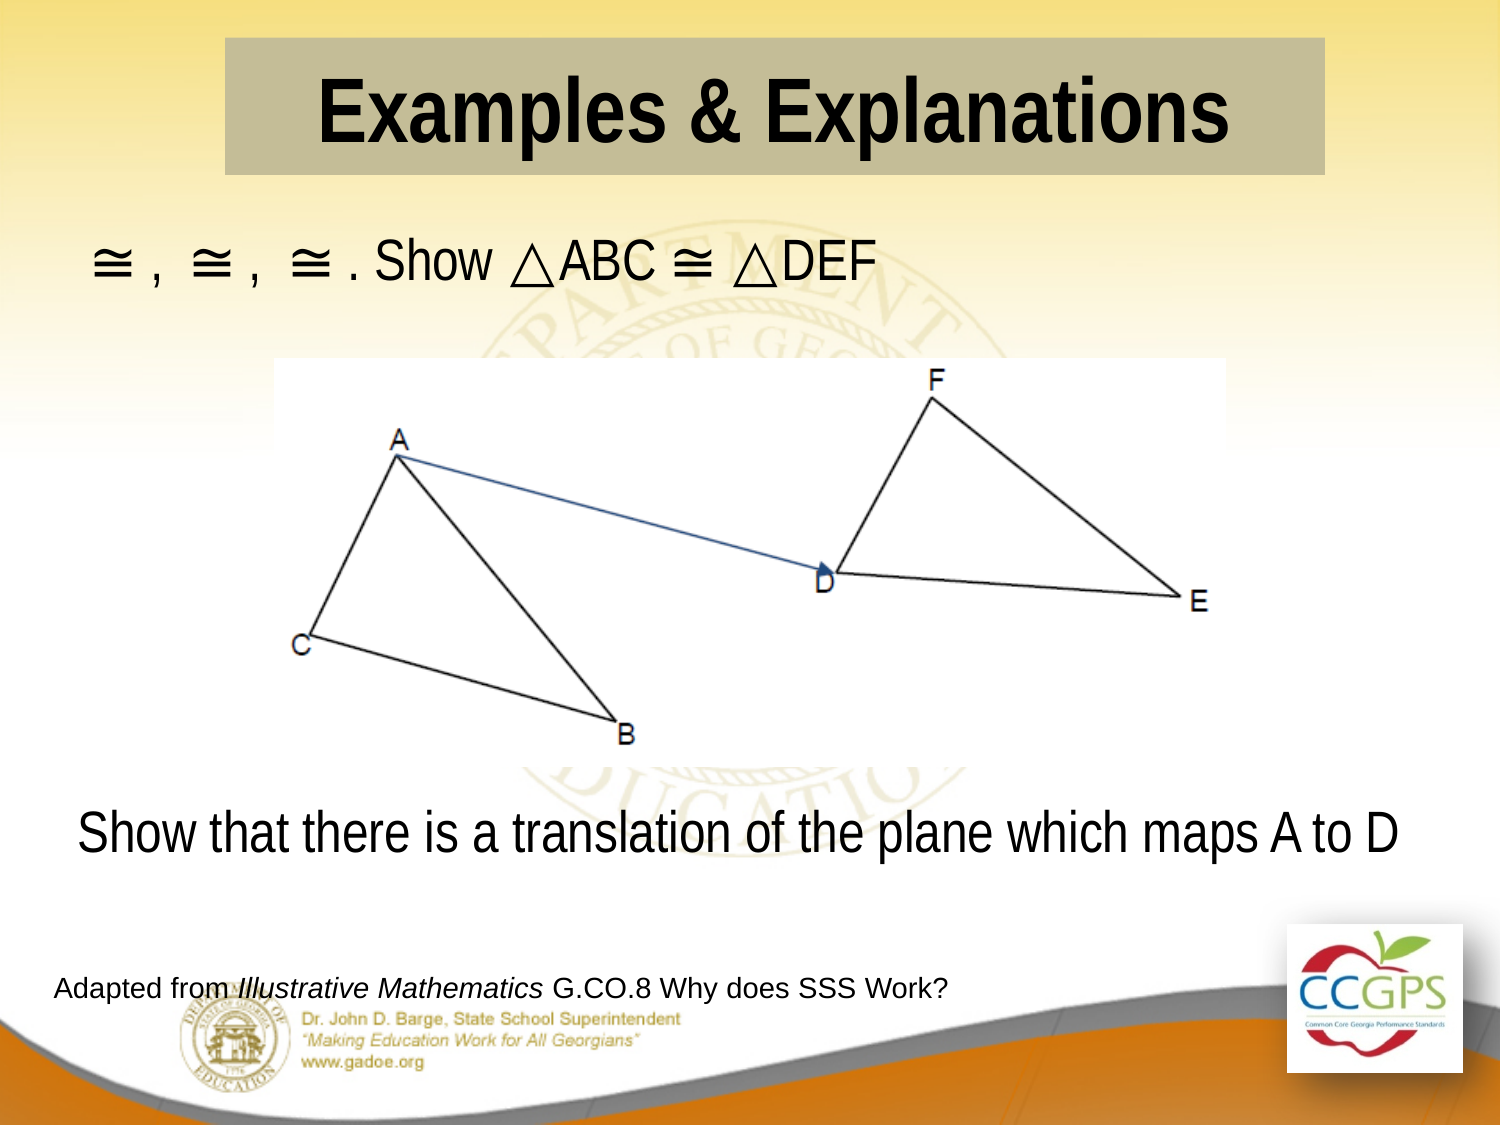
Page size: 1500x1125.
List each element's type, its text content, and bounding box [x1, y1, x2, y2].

title Examples & Explanations [224, 37, 1326, 176]
picture [0, 0, 1500, 1125]
text_box Adapted from Illustrative Mathematics G.CO.8 Why does SSS Work? [38, 961, 965, 1012]
